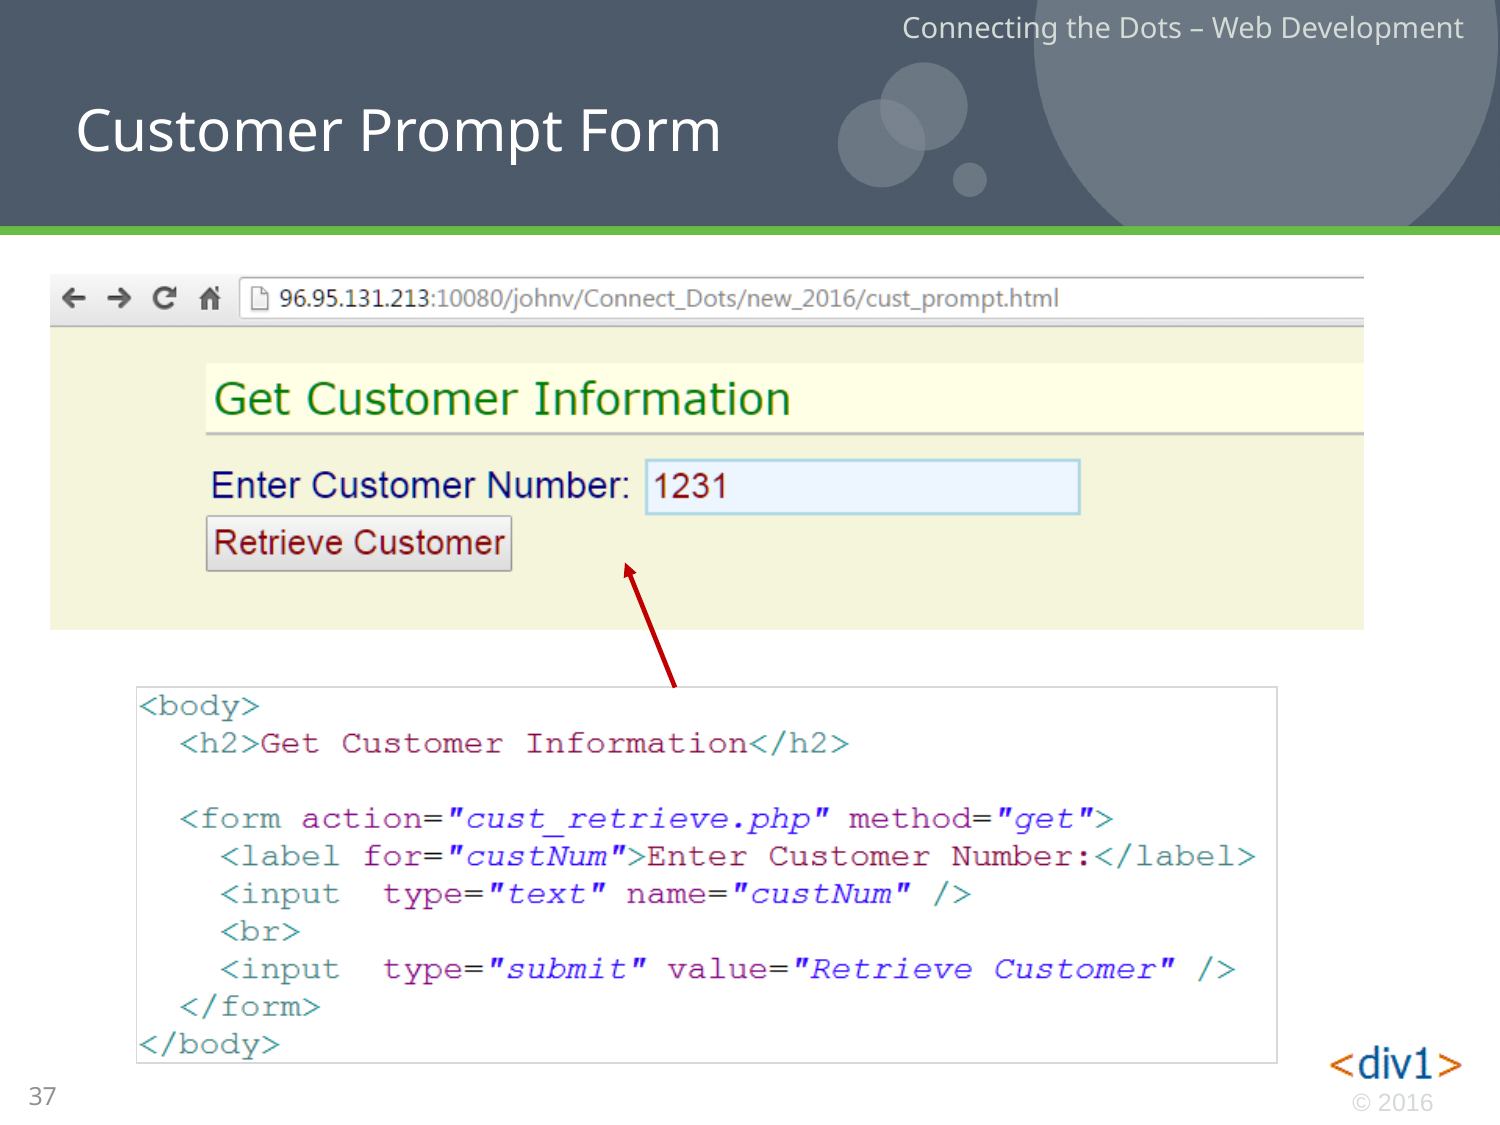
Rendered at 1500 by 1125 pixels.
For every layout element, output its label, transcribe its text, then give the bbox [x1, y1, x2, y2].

picture [1325, 1030, 1468, 1098]
title Customer Prompt Form [74, 49, 1426, 171]
picture [0, 0, 1500, 235]
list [137, 687, 1277, 1063]
picture [49, 274, 1365, 630]
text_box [624, 562, 676, 688]
